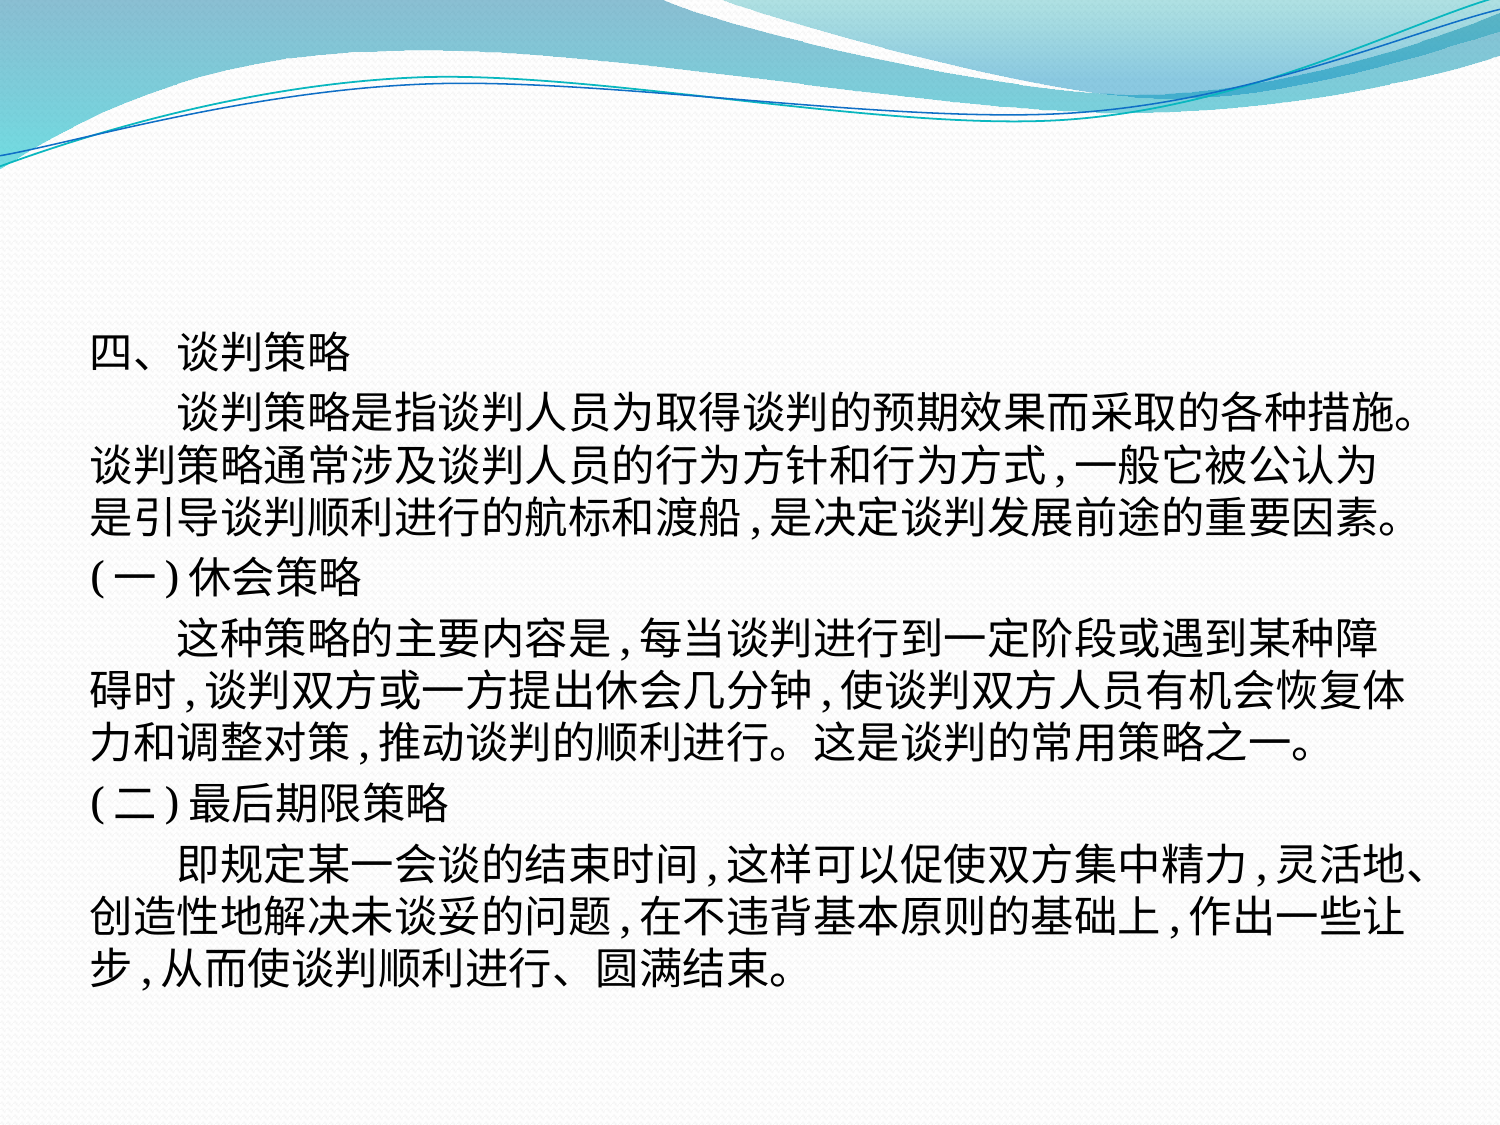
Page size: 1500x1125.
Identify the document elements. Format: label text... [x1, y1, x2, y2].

list 四、谈判策略 谈判策略是指谈判人员为取得谈判的预期效果而采取的各种措施。谈判策略通常涉及谈判人员的行为方针和行为方式,一般它被公认为是引导谈判顺利进行的航标和渡船,是决定谈判发展前途的重要因素。 (一)休会策略 这种策略的主要内容是,每当谈判进行到一定阶段或遇到某种障碍时,谈判双方或一方提出休会几分钟,使谈判双方人员有机会恢复体力和调整对策,推动谈判的顺利进行。这是谈判的常用策略之一。 (二)最后期限策略 即规定某一会谈的结束时间,这样可以促使双方集中精力,灵活地、创造性地解决未谈妥的问题,在不违背基本原则的基础上,作出一些让步,从而使谈判顺利进行、圆满结束。 [75, 317, 1425, 1038]
